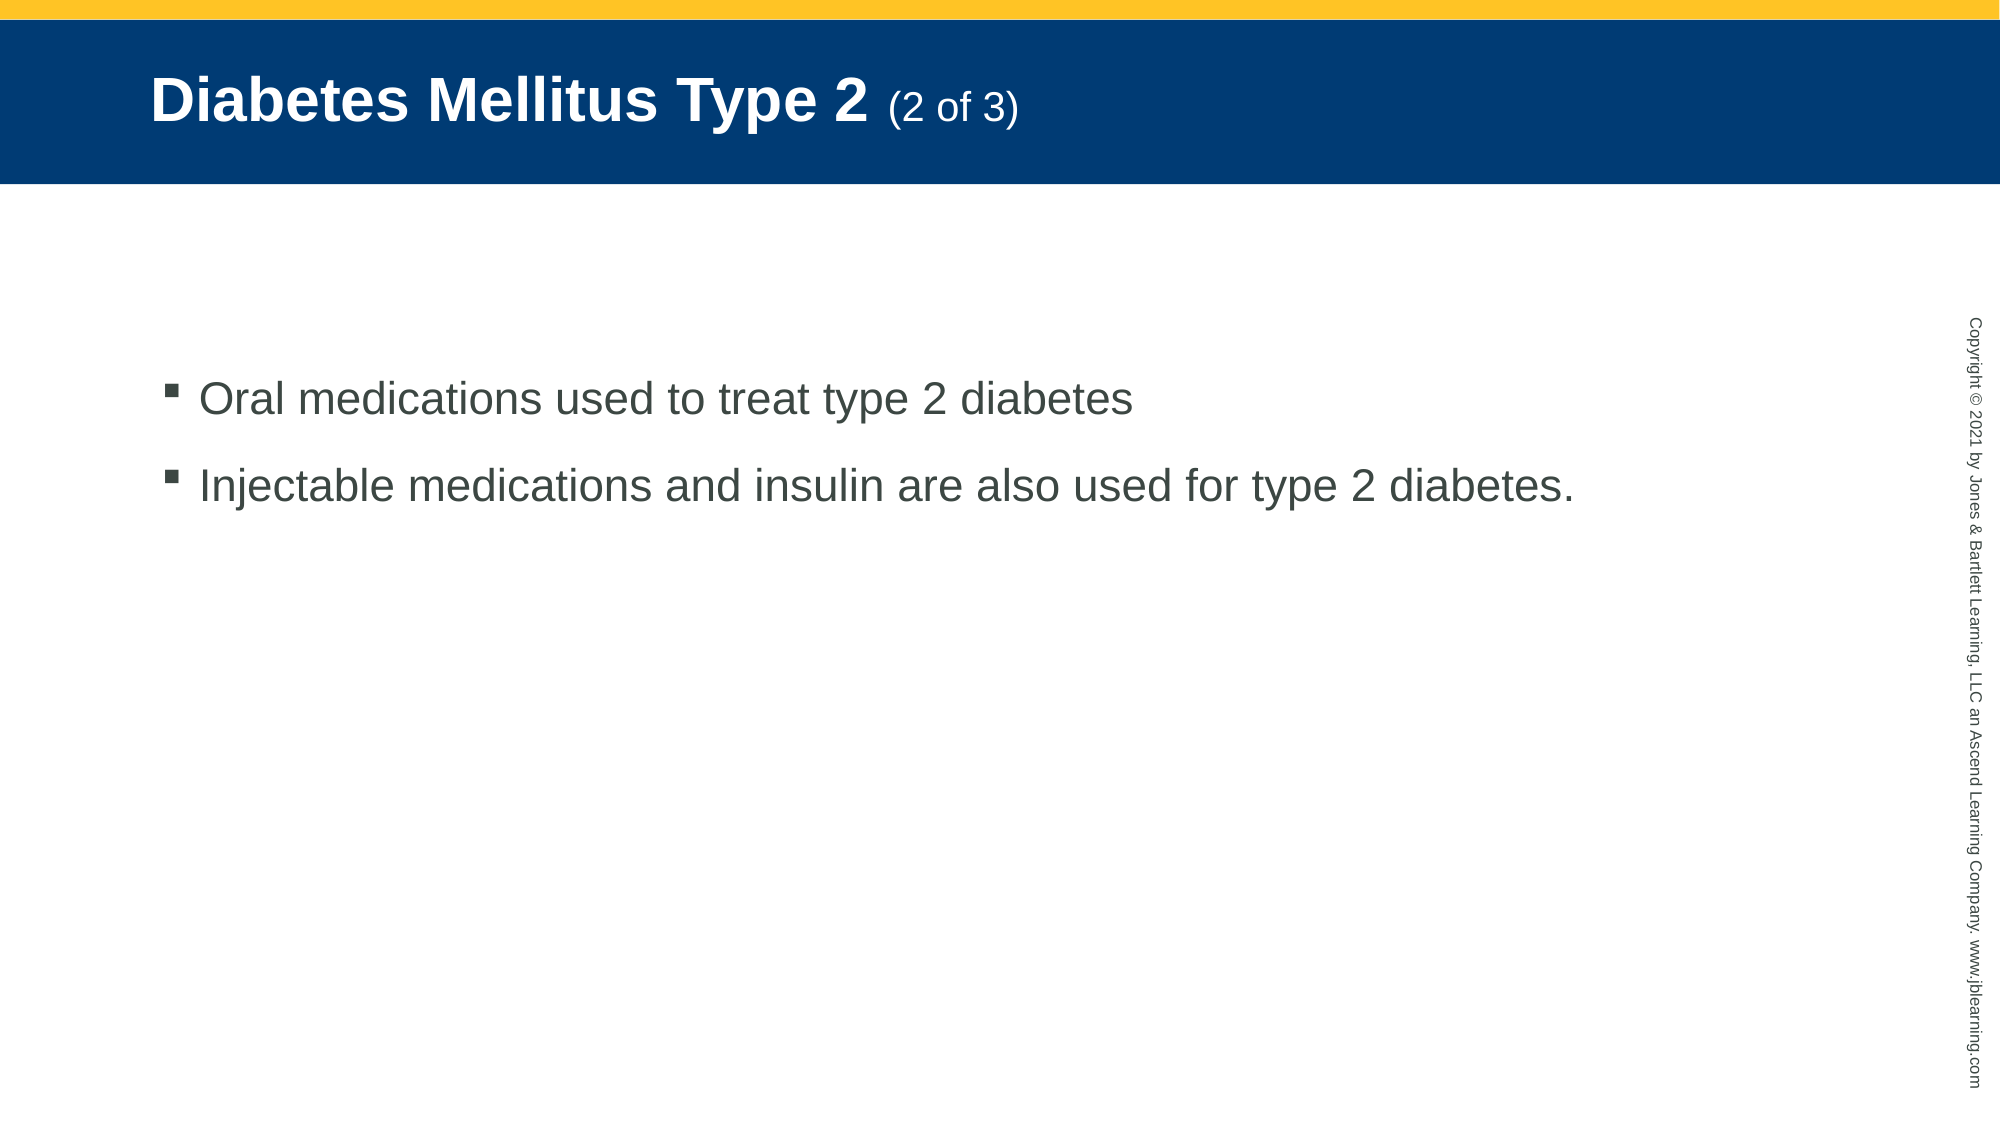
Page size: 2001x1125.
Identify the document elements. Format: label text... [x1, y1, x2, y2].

title Diabetes Mellitus Type 2 (2 of 3) [0, 19, 2000, 185]
list Oral medications used to treat type 2 diabetes Injectable medications and insulin are also used for type 2 diabetes. [146, 361, 1859, 1016]
